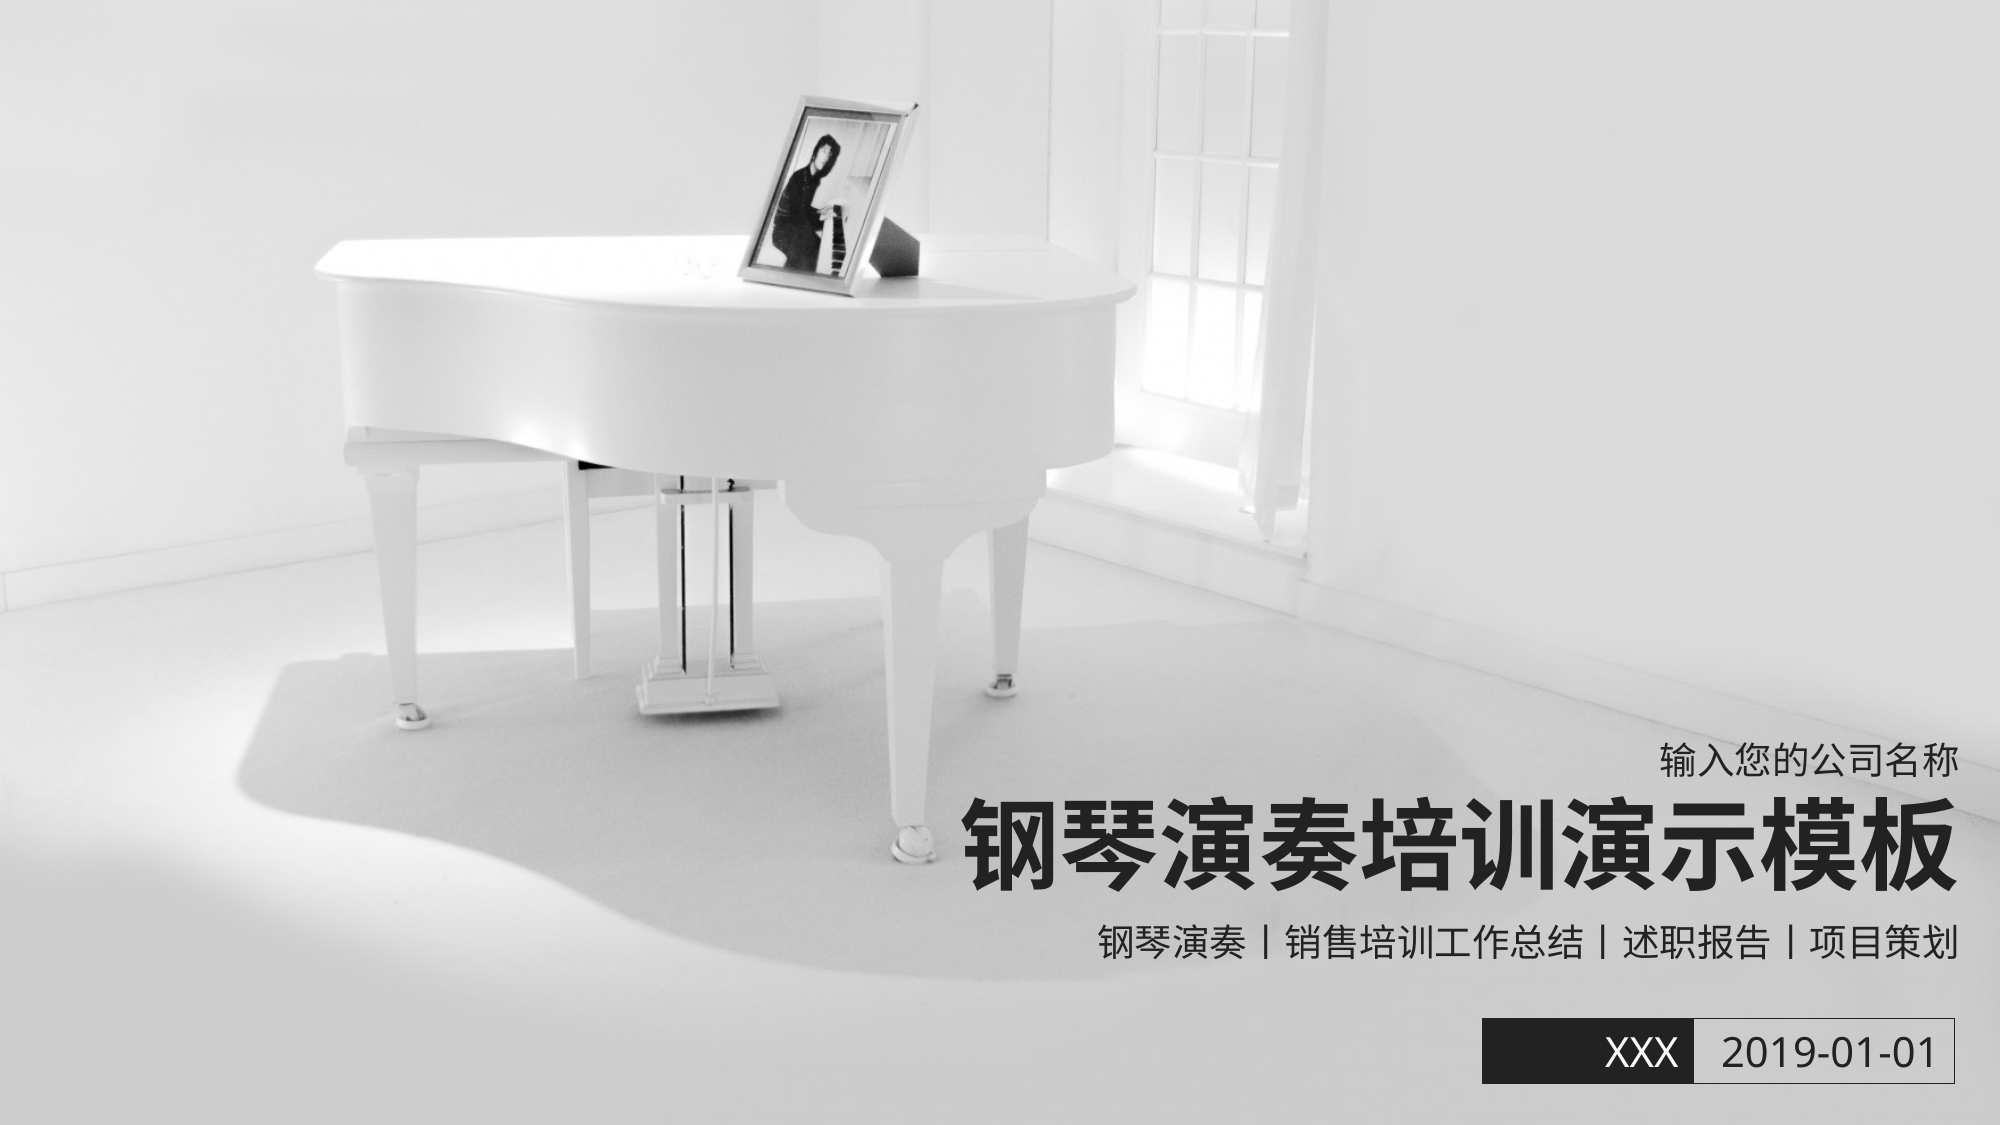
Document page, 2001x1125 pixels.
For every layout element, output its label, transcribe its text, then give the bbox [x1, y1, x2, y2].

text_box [1482, 1018, 1955, 1085]
picture [0, 0, 2000, 1125]
text_box 输入您的公司名称 [1616, 729, 1975, 790]
text_box 钢琴演奏培训演示模板 [817, 775, 1975, 911]
text_box 钢琴演奏丨销售培训工作总结丨述职报告丨项目策划 [923, 911, 1975, 972]
